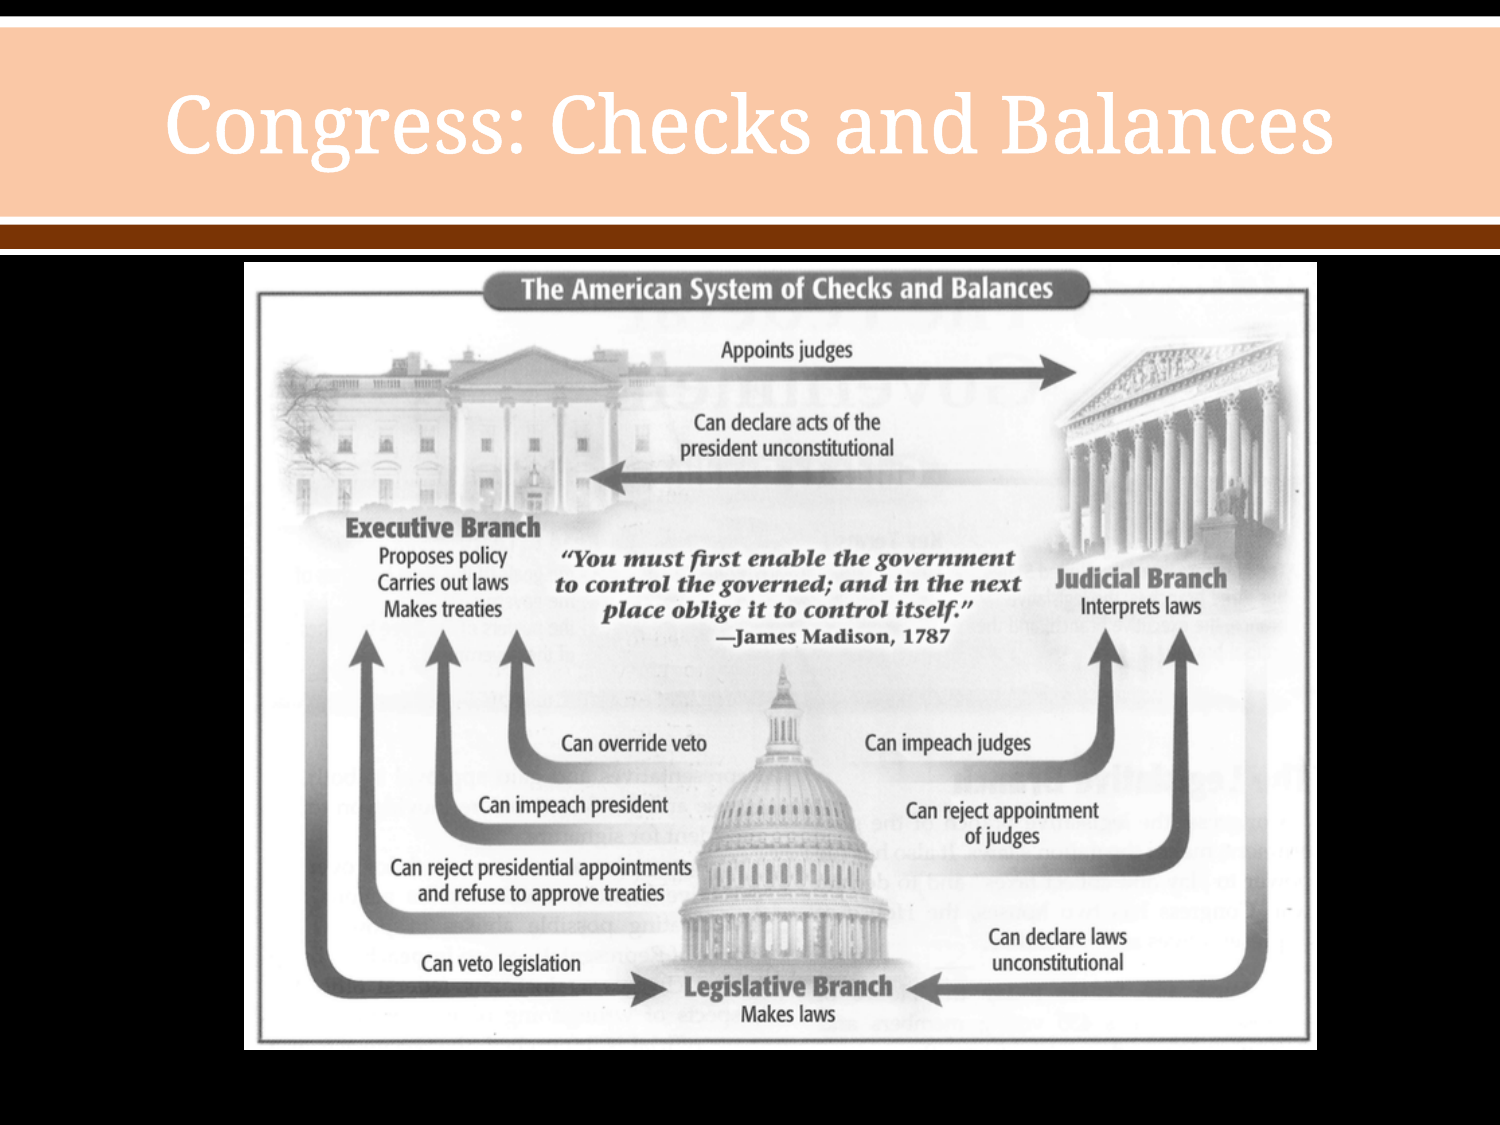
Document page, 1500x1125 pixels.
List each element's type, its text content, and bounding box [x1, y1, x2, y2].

title Congress: Checks and Balances [75, 29, 1425, 213]
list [244, 262, 1318, 1051]
